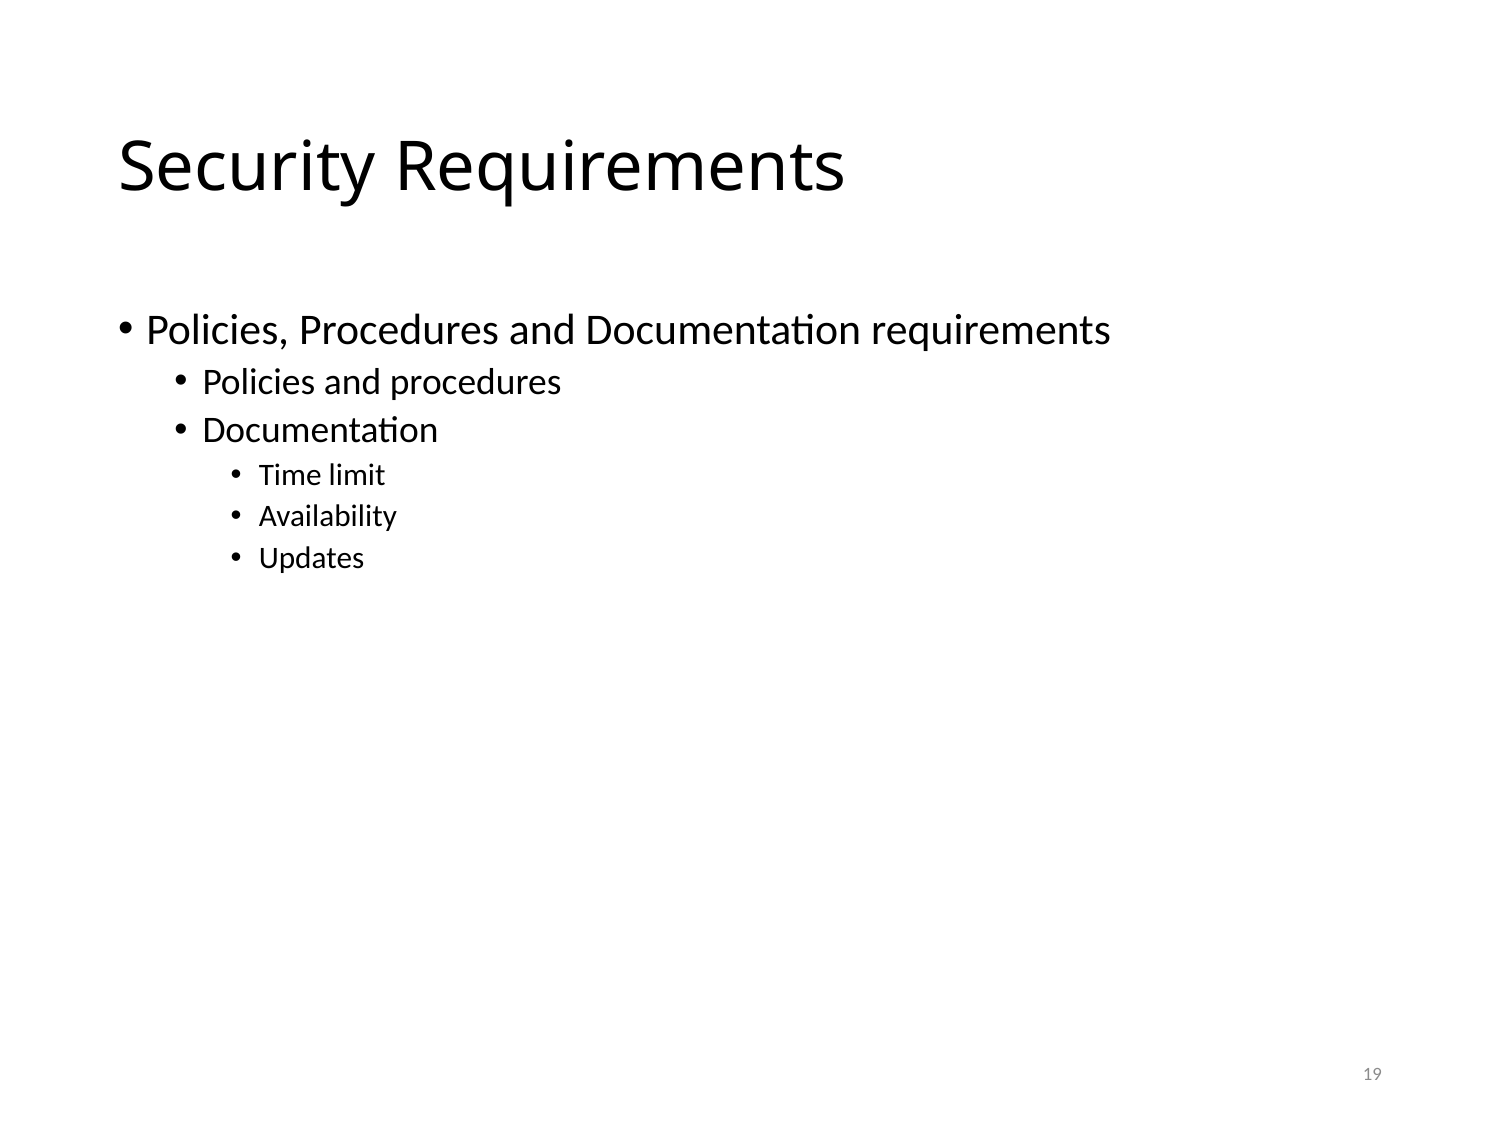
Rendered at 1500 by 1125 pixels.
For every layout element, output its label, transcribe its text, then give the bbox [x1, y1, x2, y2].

slide_number 19 [1059, 1042, 1397, 1103]
list Policies, Procedures and Documentation requirements Policies and procedures Documentation Time limit Availability Updates [103, 299, 1397, 1014]
title Security Requirements [103, 59, 1397, 278]
